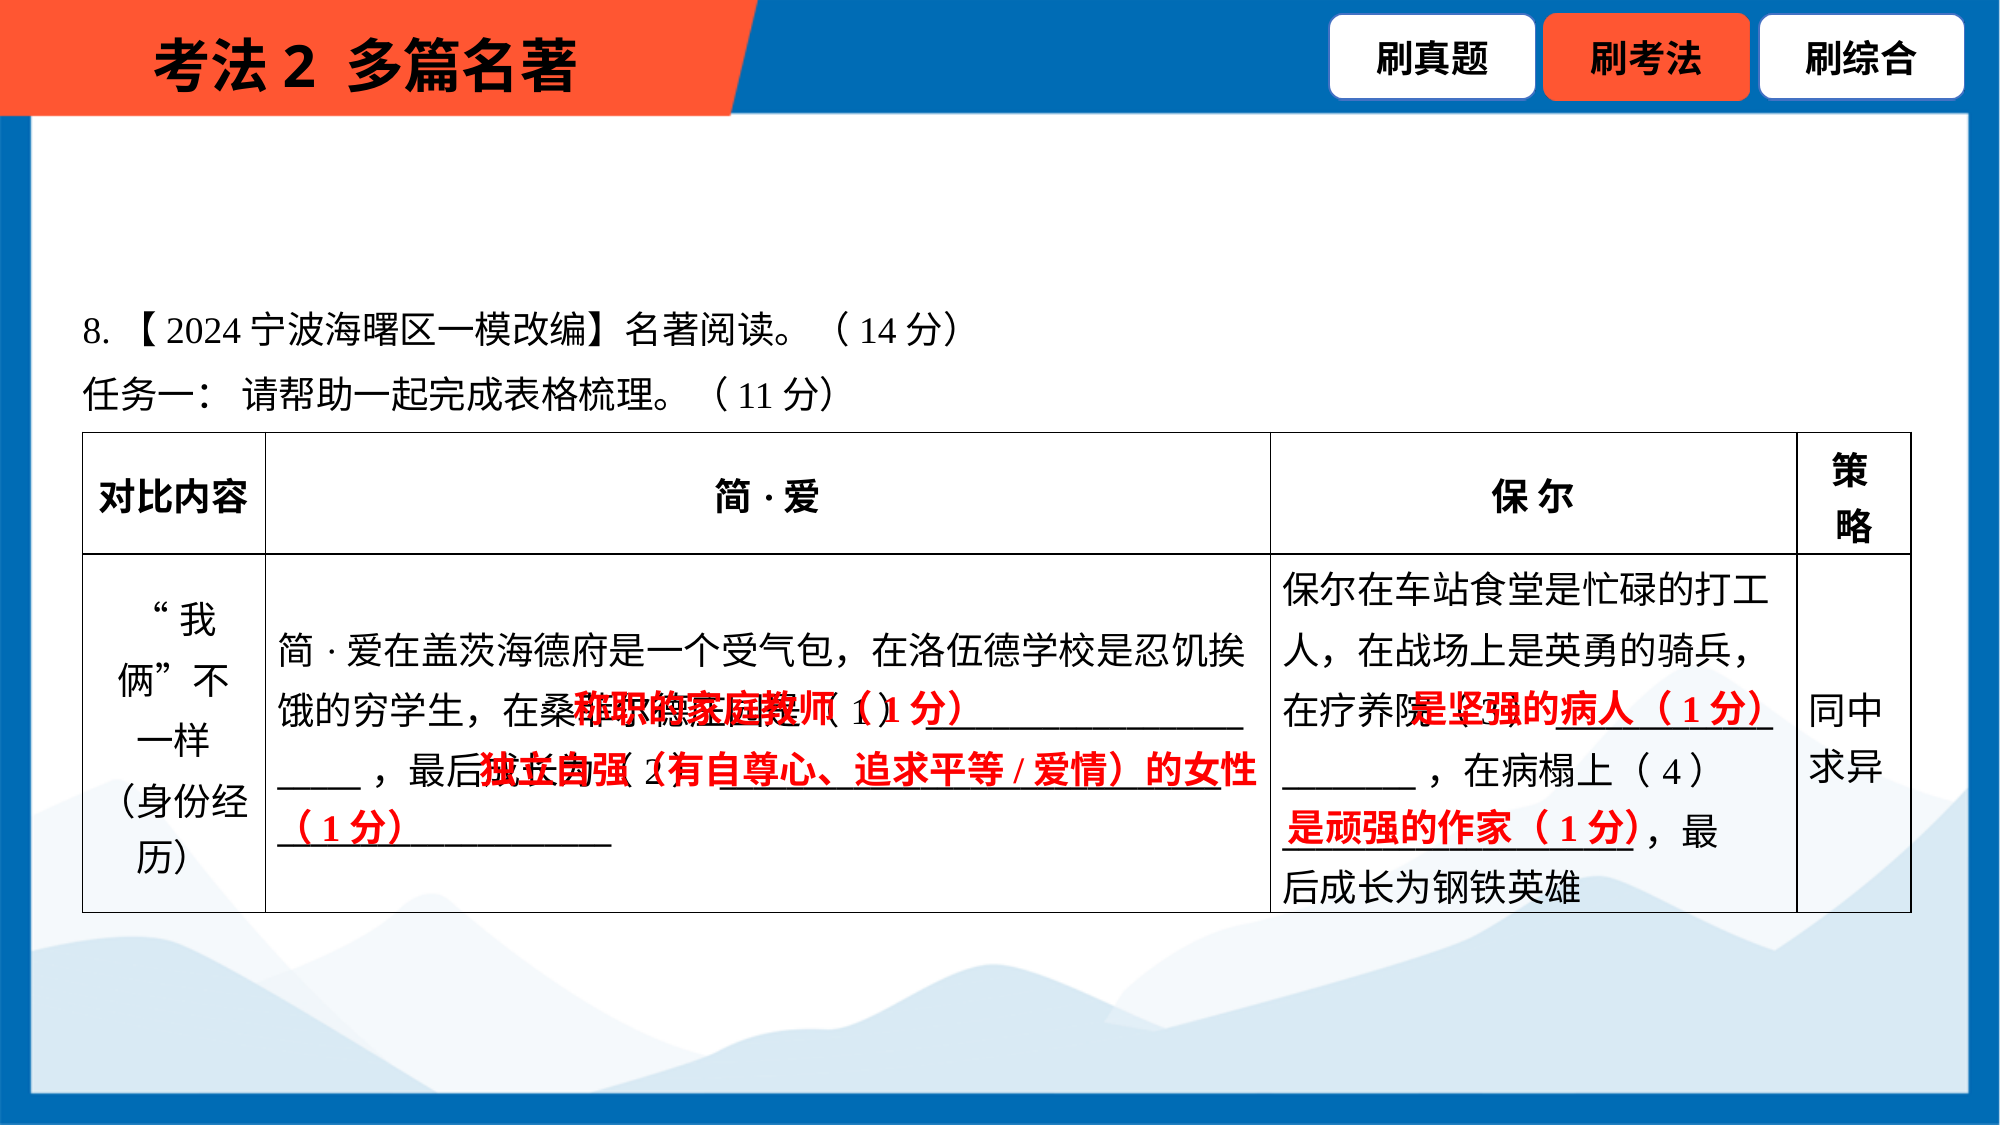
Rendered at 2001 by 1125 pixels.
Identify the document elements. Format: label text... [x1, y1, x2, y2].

picture [0, 0, 2000, 1125]
table_cell 保尔在车站食堂是忙碌的打工 人，在战场上是英勇的骑兵， 在疗养院（3）_____________ ________，在病榻上（4） _____________________，最 后成长为钢铁英雄 [1271, 555, 1796, 912]
text_box 称职的家庭教师（1分） [275, 672, 1260, 732]
table_header 保 尔 [1271, 433, 1796, 553]
table_cell 简·爱在盖茨海德府是一个受气包，在洛伍德学校是忍饥挨 饿的穷学生，在桑菲尔德庄园是（1）___________________ _____，最后成长为（2）______________________________ ____________________ [266, 555, 1270, 912]
text_box 8.【2024宁波海曙区一模改编】名著阅读。（14分） [82, 286, 1917, 345]
table_header 策 略 [1798, 433, 1910, 553]
text_box 是坚强的病人（1分） [1282, 671, 1788, 784]
text_box 是顽强的作家（1分） [1283, 792, 1667, 845]
table_cell “我俩”不 一样 （身份经 历） [83, 555, 265, 912]
text_box 任务一： 请帮助一起完成表格梳理。（11分） [82, 351, 1917, 410]
table_header 对比内容 [83, 433, 265, 553]
text_box 独立自强（有自尊心、追求平等/爱情）的女性（1分） [275, 732, 1260, 845]
table_cell 同中 求异 [1798, 555, 1910, 912]
table_header 简·爱 [266, 433, 1270, 553]
